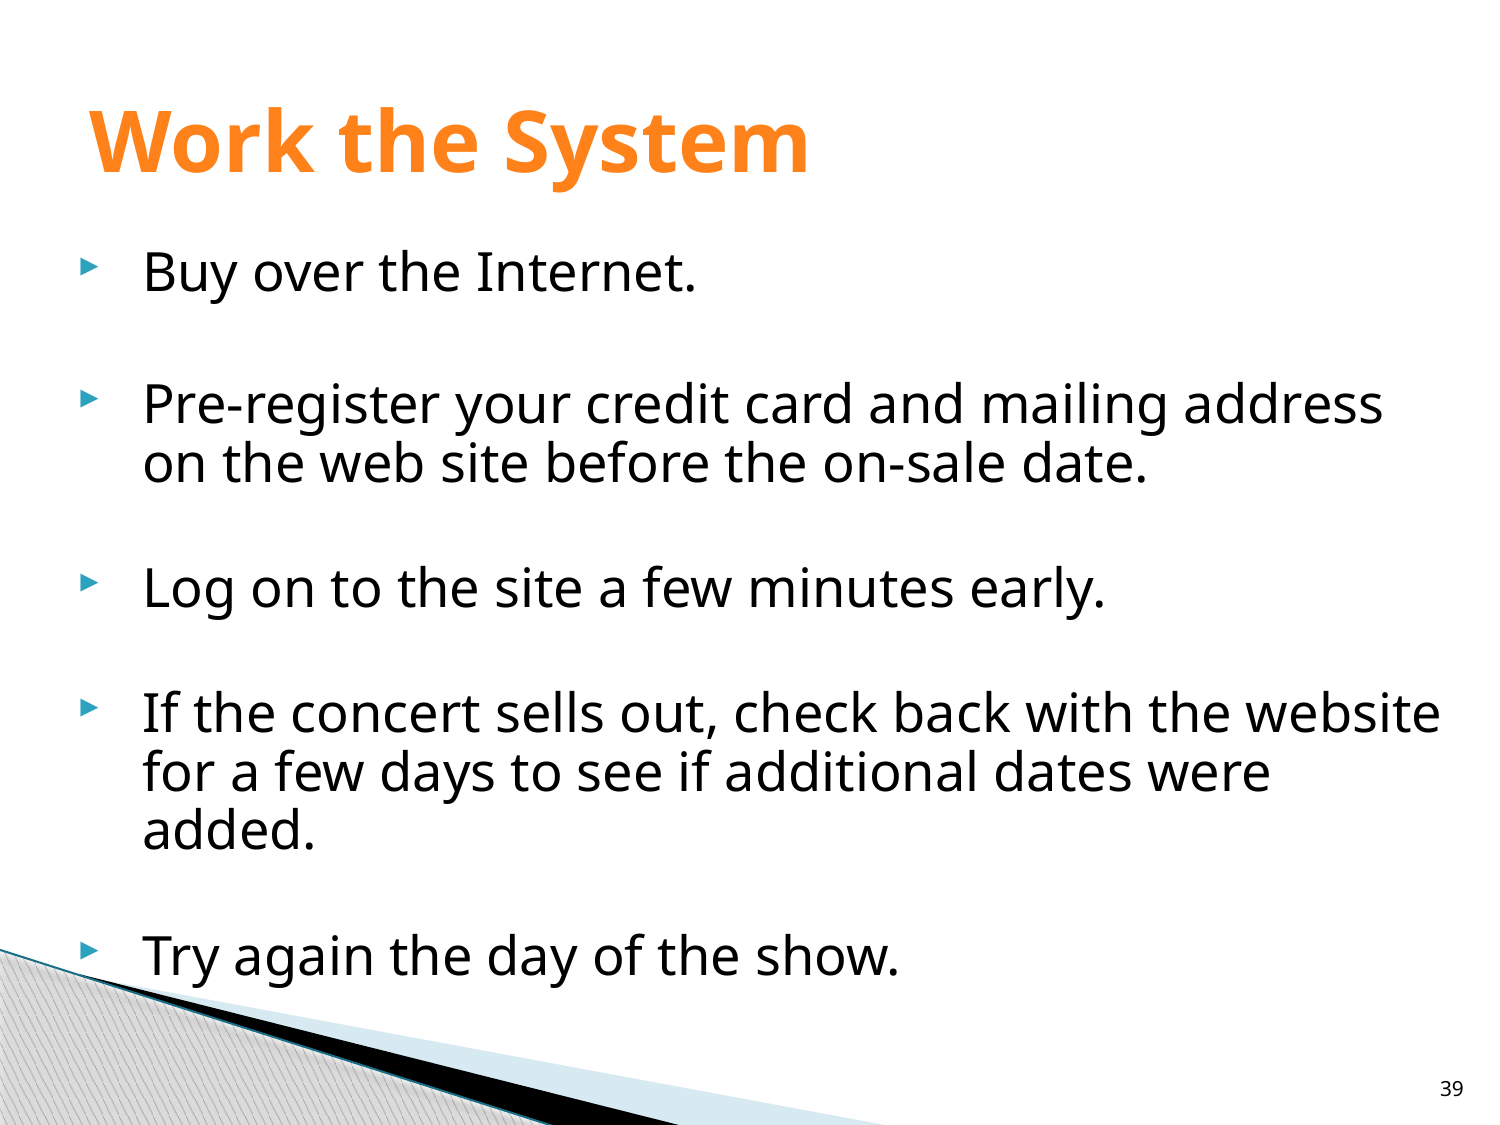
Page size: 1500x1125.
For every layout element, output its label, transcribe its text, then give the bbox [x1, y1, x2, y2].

list Buy over the Internet. Pre-register your credit card and mailing address on the web site before the on-sale date. Log on to the site a few minutes early. If the concert sells out, check back with the website for a few days to see if additional dates were added. Try again the day of the show. [62, 237, 1463, 1057]
slide_number 39 [1418, 1051, 1479, 1112]
title Work the System [75, 45, 1425, 233]
